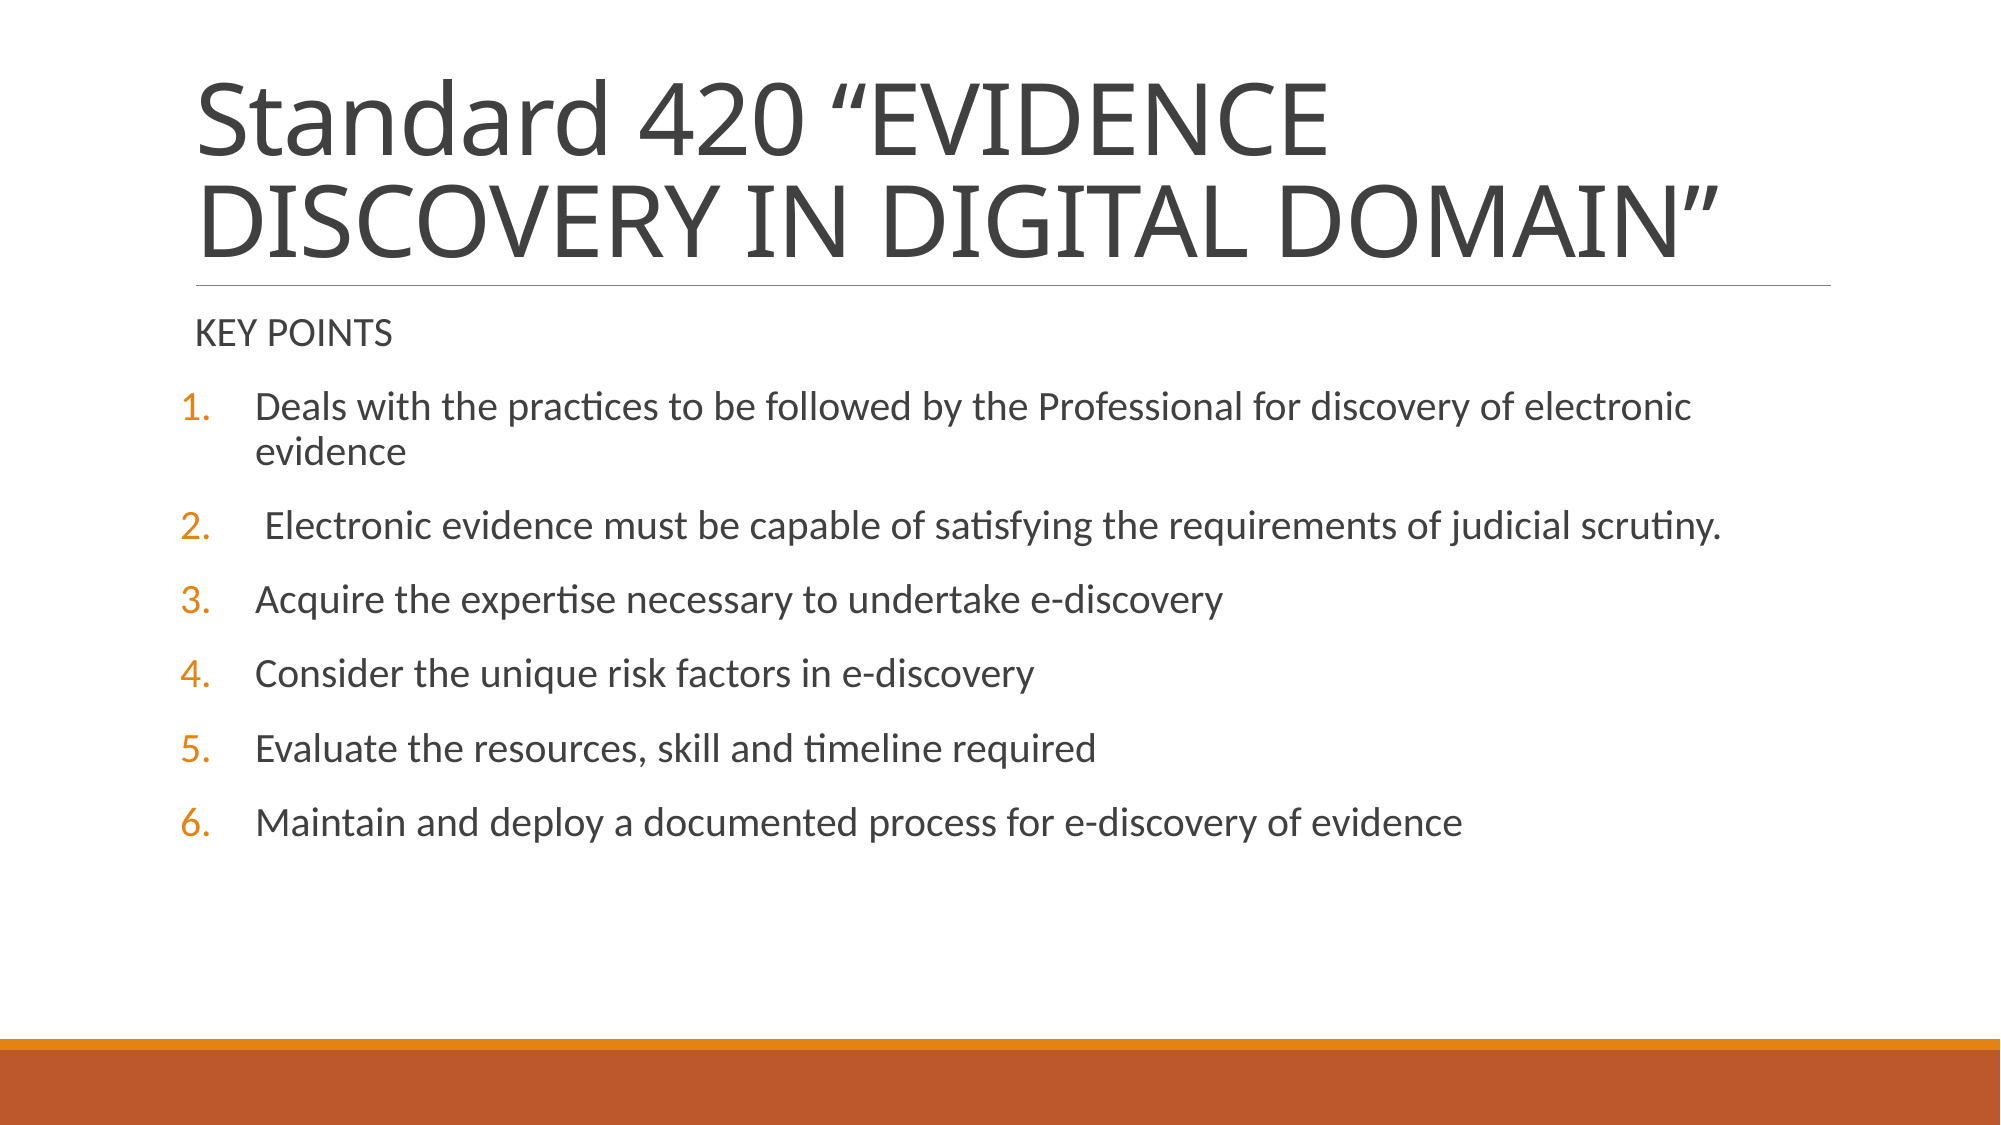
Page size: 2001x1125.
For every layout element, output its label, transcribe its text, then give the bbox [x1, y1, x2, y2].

title Standard 420 “EVIDENCE DISCOVERY IN DIGITAL DOMAIN” [180, 47, 1830, 285]
list KEY POINTS Deals with the practices to be followed by the Professional for discovery of electronic evidence Electronic evidence must be capable of satisfying the requirements of judicial scrutiny. Acquire the expertise necessary to undertake e-discovery Consider the unique risk factors in e-discovery Evaluate the resources, skill and timeline required Maintain and deploy a documented process for e-discovery of evidence [180, 302, 1830, 963]
